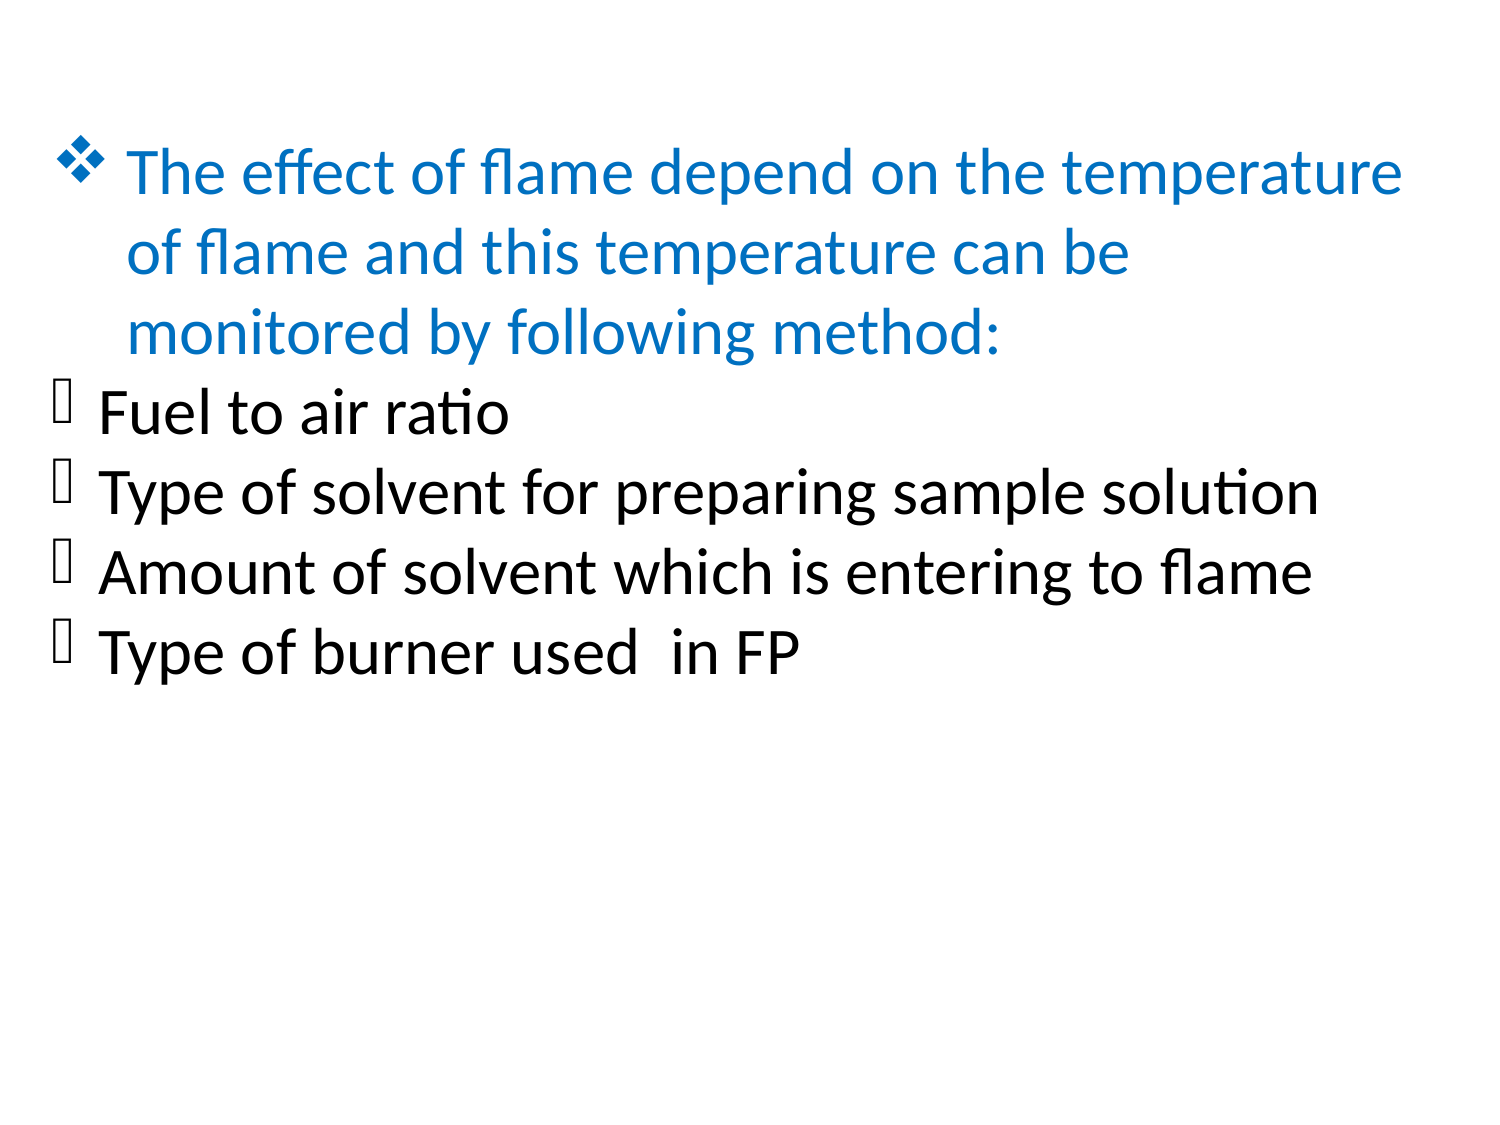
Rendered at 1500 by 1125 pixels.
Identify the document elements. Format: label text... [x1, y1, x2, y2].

text_box The effect of flame depend on the temperature of flame and this temperature can be monitored by following method: Fuel to air ratio Type of solvent for preparing sample solution Amount of solvent which is entering to flame Type of burner used in FP [36, 120, 1446, 696]
